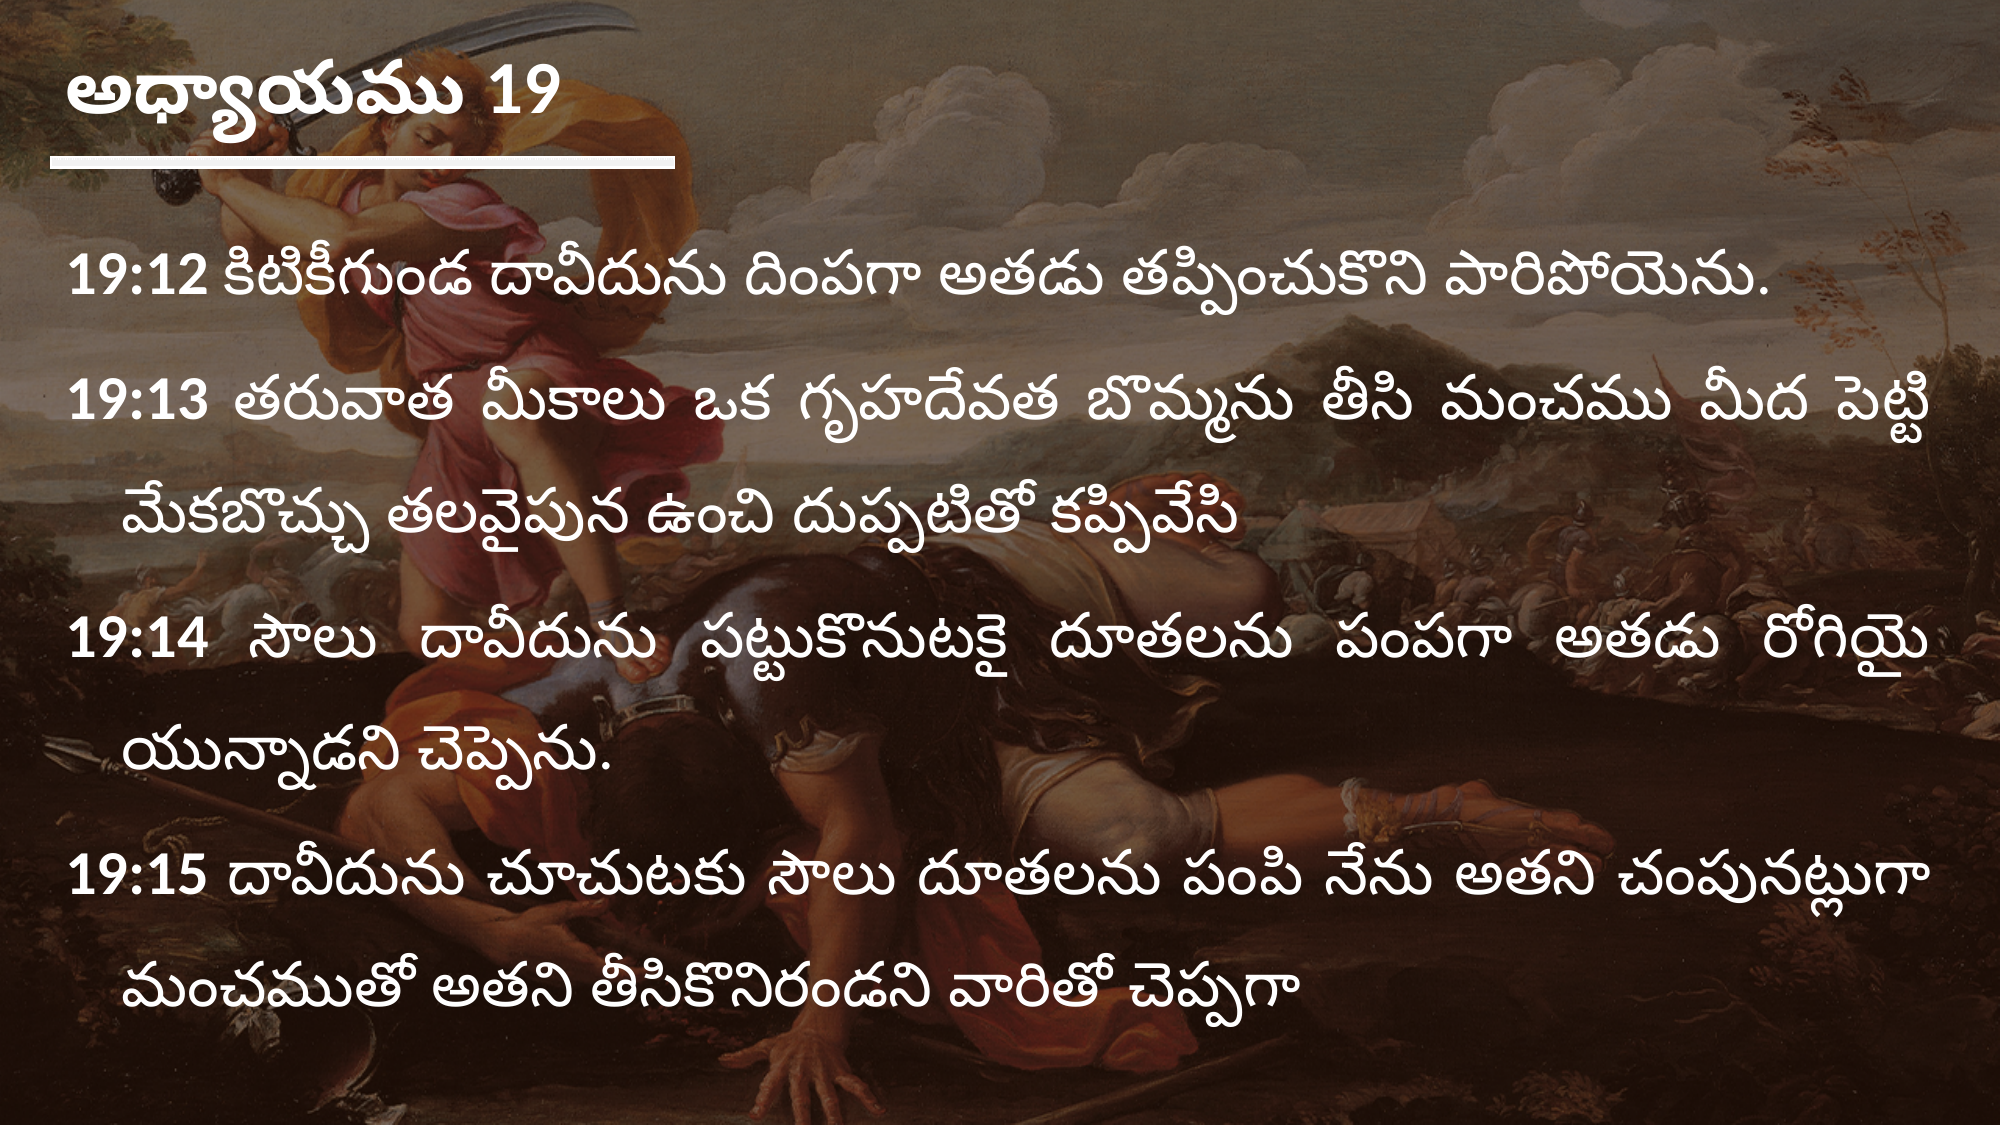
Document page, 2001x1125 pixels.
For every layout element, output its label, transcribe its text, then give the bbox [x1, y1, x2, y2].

list 19:12 కిటికీగుండ దావీదును దింపగా అతడు తప్పించుకొని పారిపోయెను. 19:13 తరువాత మీకాలు ఒక గృహదేవత బొమ్మను తీసి మంచము మీద పెట్టి మేకబొచ్చు తలవైపున ఉంచి దుప్పటితో కప్పివేసి 19:14 సౌలు దావీదును పట్టుకొనుటకై దూతలను పంపగా అతడు రోగియై యున్నాడని చెప్పెను. 19:15 దావీదును చూచుటకు సౌలు దూతలను పంపి నేను అతని చంపునట్లుగా మంచముతో అతని తీసికొనిరండని వారితో చెప్పగా [50, 187, 1946, 1063]
title అధ్యాయము 19 [50, 0, 1925, 167]
picture [0, 0, 2000, 1125]
